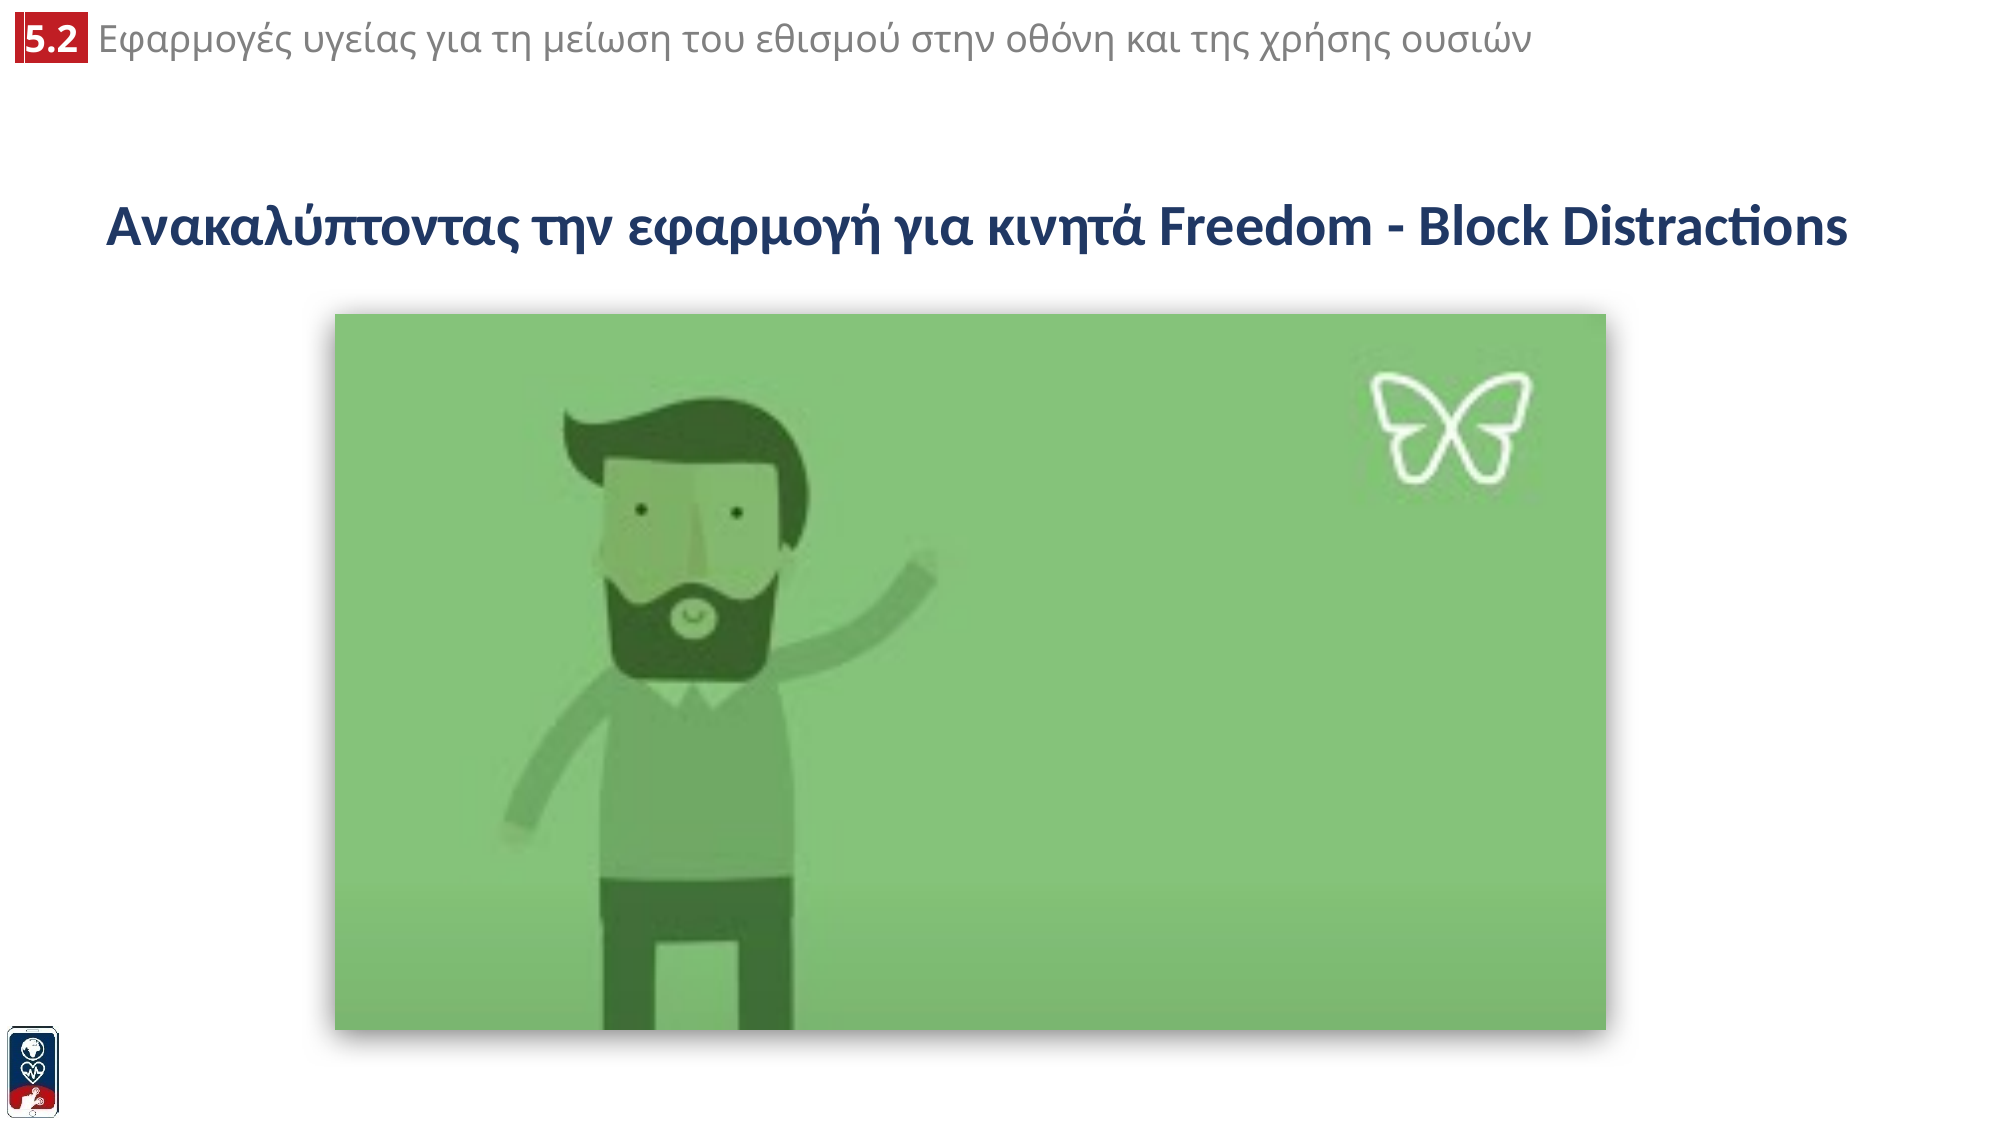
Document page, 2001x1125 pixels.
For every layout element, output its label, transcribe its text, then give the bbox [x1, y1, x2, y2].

title Ανακαλύπτοντας την εφαρμογή για κινητά Freedom - Block Distractions [91, 177, 1906, 277]
picture [335, 314, 1606, 1030]
picture [7, 1026, 59, 1118]
